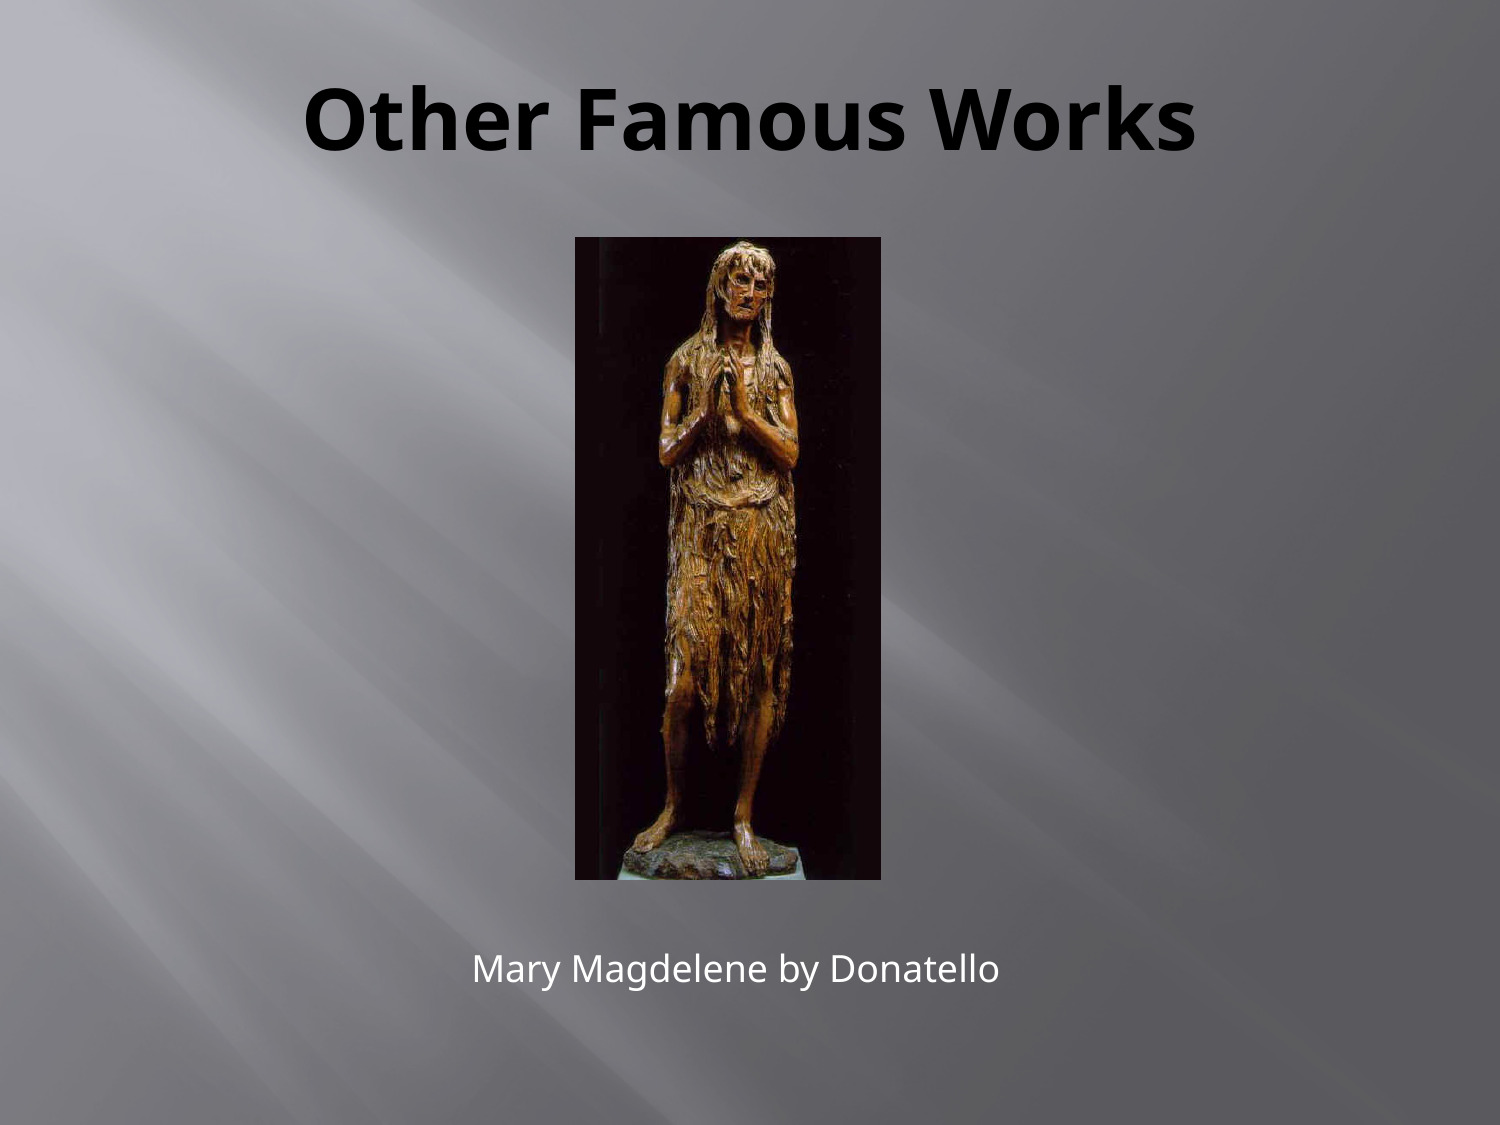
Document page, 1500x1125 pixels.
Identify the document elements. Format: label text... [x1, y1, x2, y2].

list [574, 237, 881, 881]
text_box Mary Magdelene by Donatello [456, 937, 1016, 998]
title Other Famous Works [75, 45, 1425, 188]
